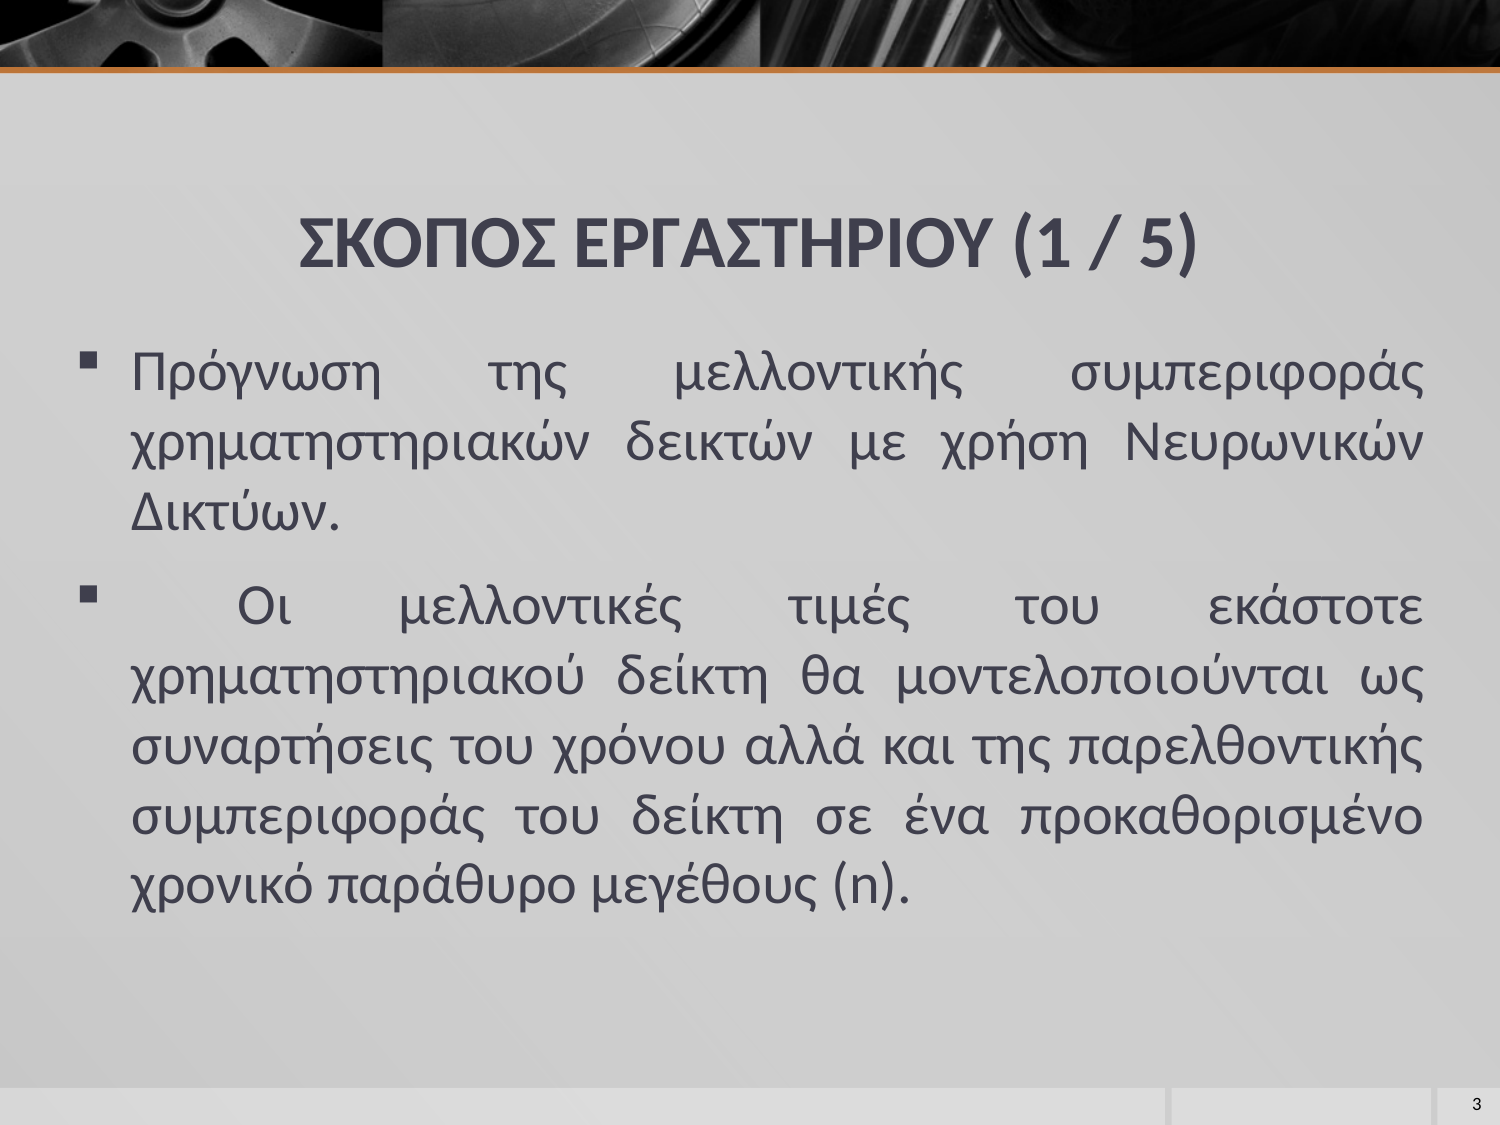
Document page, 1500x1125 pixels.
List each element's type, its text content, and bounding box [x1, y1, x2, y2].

slide_number 3 [1434, 1084, 1497, 1122]
title ΣΚΟΠΟΣ ΕΡΓΑΣΤΗΡΙΟΥ (1 / 5) [75, 162, 1425, 313]
list Πρόγνωση της μελλοντικής συμπεριφοράς χρηματηστηριακών δεικτών με χρήση Νευρωνικών Δικτύων. Οι μελλοντικές τιμές του εκάστοτε χρηματηστηριακού δείκτη θα μοντελοποιούνται ως συναρτήσεις του χρόνου αλλά και της παρελθοντικής συμπεριφοράς του δείκτη σε ένα προκαθορισμένο χρονικό παράθυρο μεγέθους (n). [75, 324, 1425, 1005]
picture [0, 0, 1500, 67]
